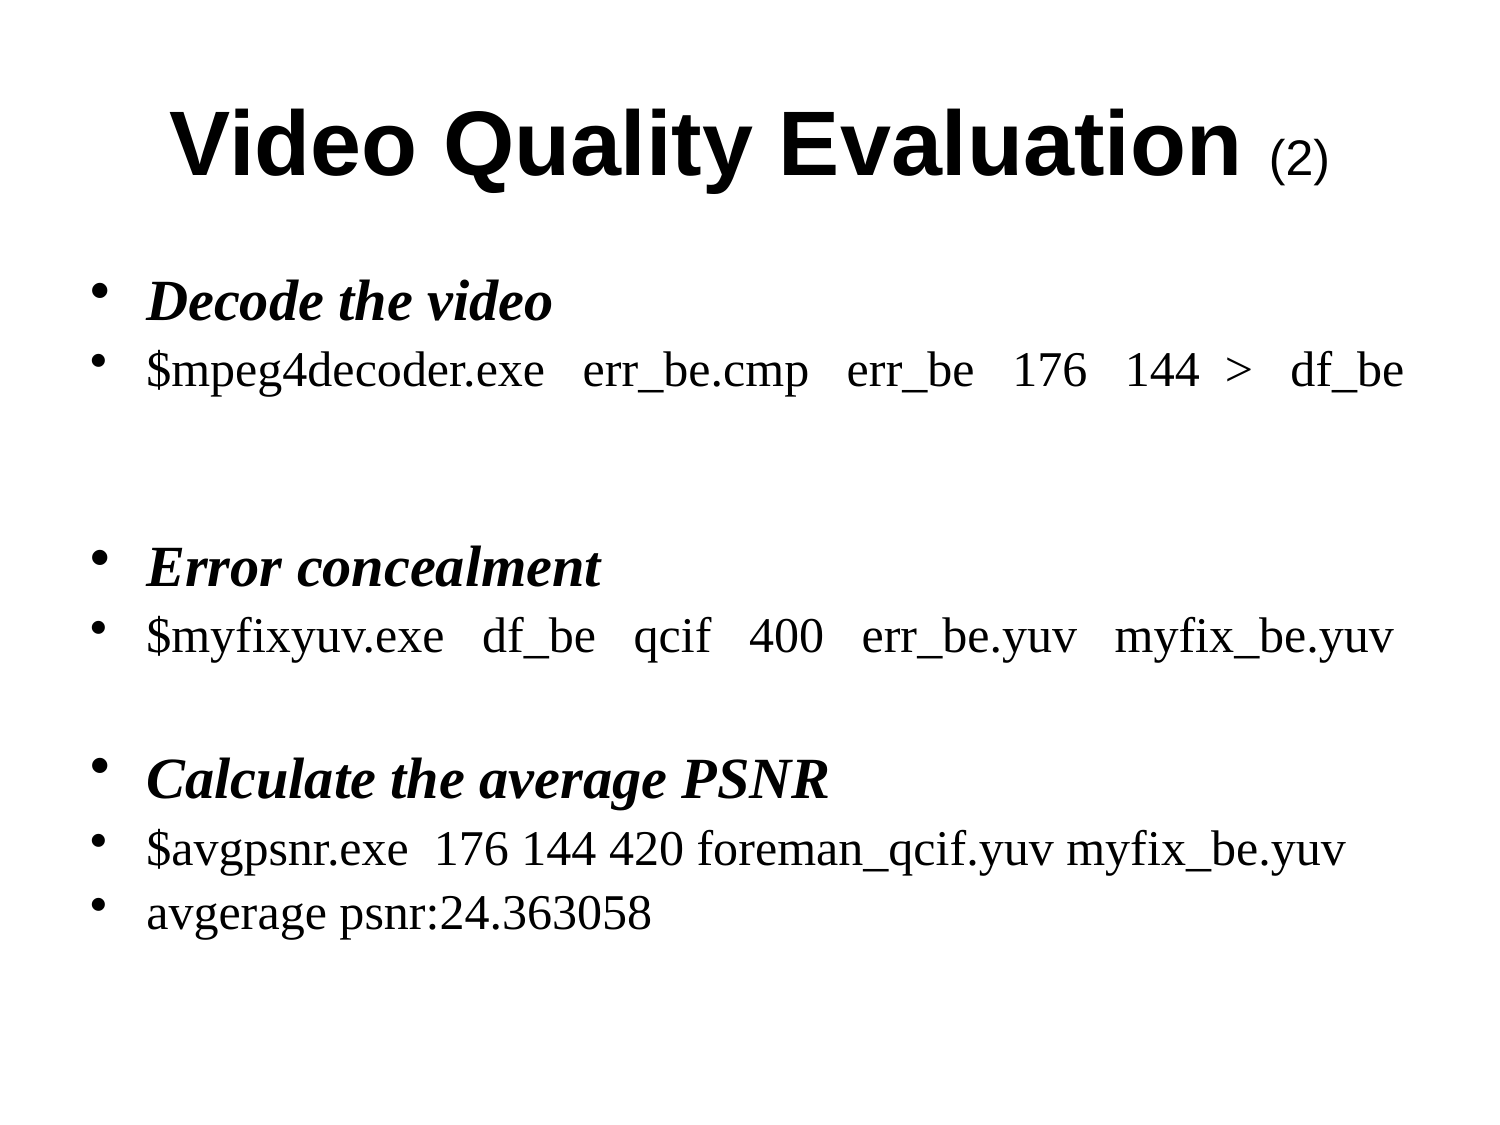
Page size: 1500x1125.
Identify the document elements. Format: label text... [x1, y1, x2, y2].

list Decode the video $mpeg4decoder.exe err_be.cmp err_be 176 144 > df_be Error concealment $myfixyuv.exe df_be qcif 400 err_be.yuv myfix_be.yuv Calculate the average PSNR $avgpsnr.exe 176 144 420 foreman_qcif.yuv myfix_be.yuv avgerage psnr:24.363058 [74, 262, 1463, 1006]
title Video Quality Evaluation (2) [74, 44, 1426, 233]
